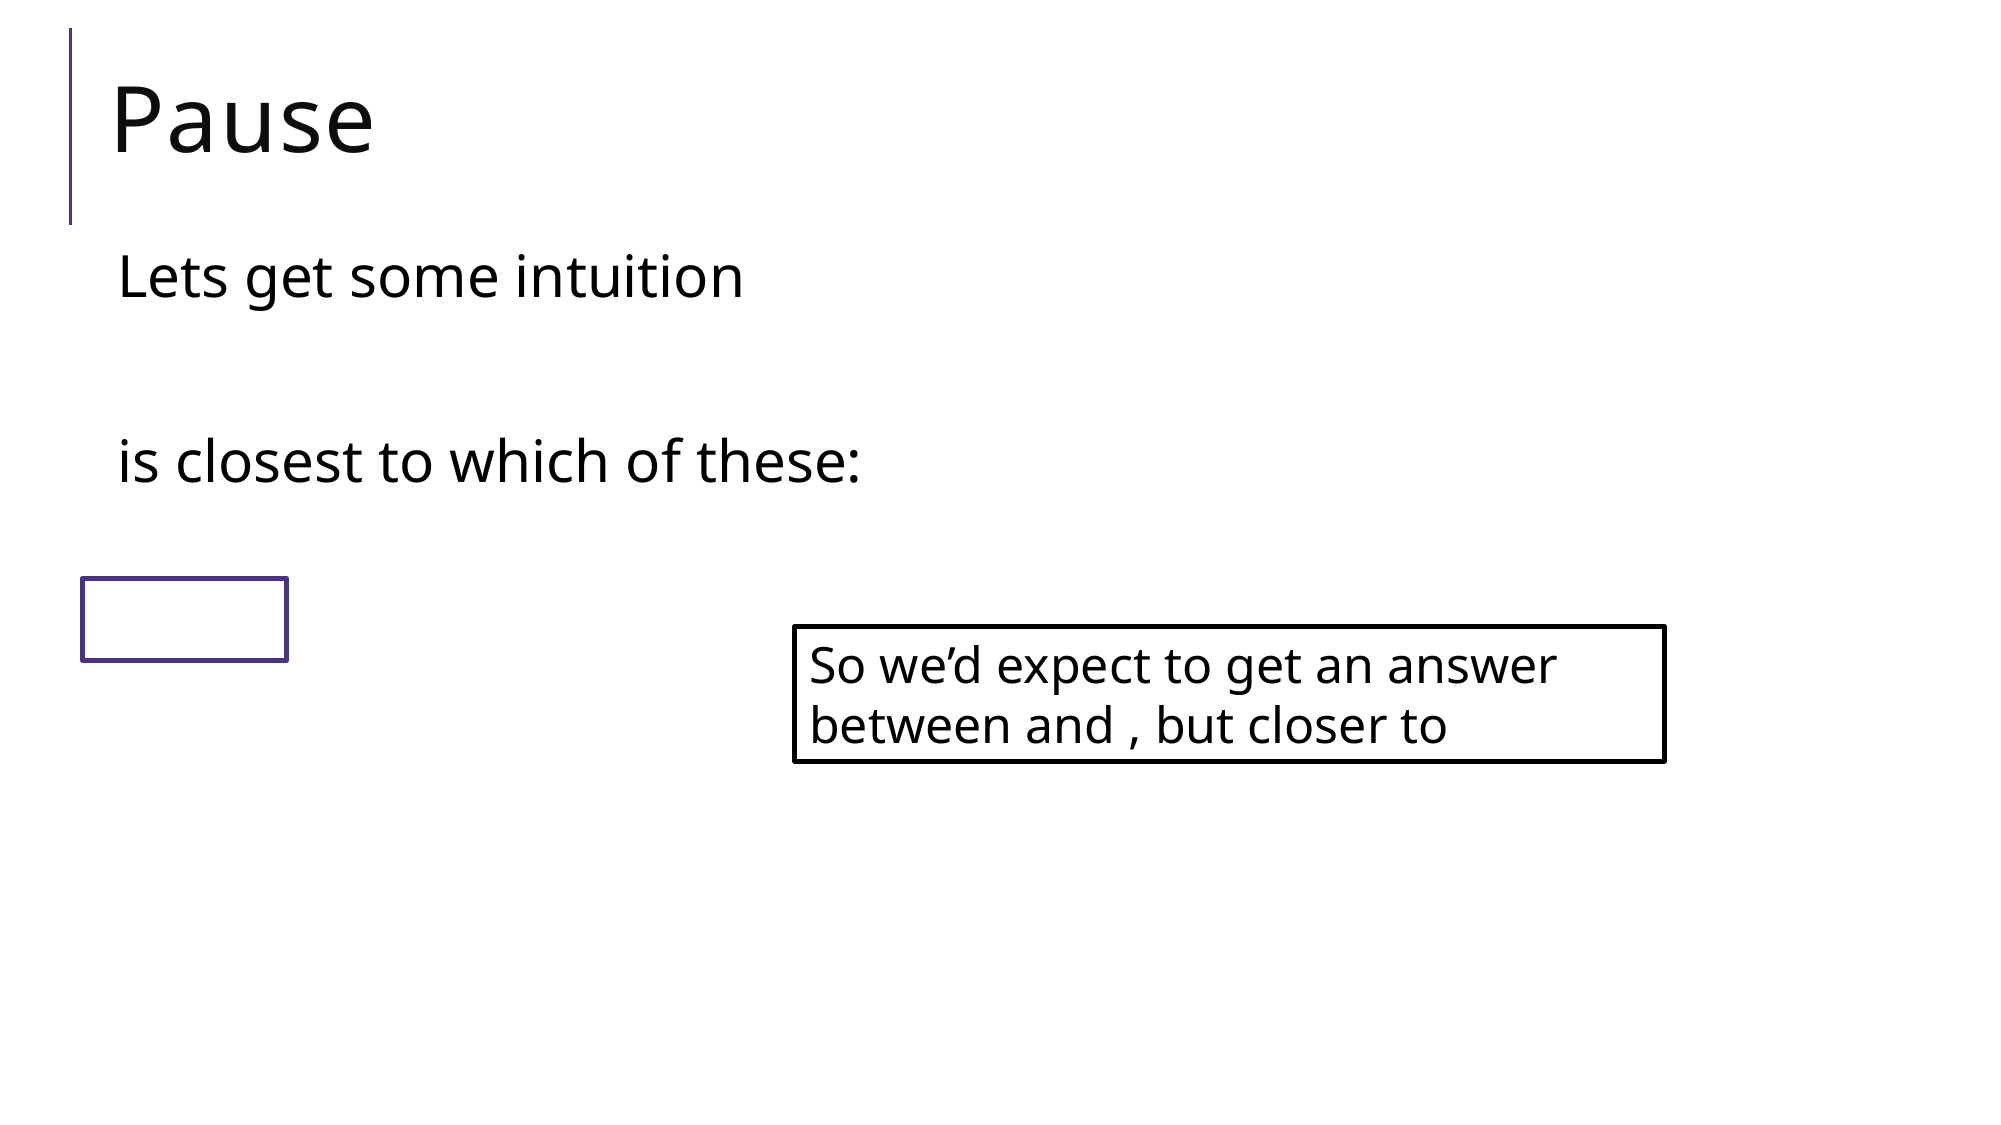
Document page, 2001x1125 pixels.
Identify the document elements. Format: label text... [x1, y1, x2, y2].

text_box [81, 577, 288, 662]
title Pause [94, 43, 1930, 210]
